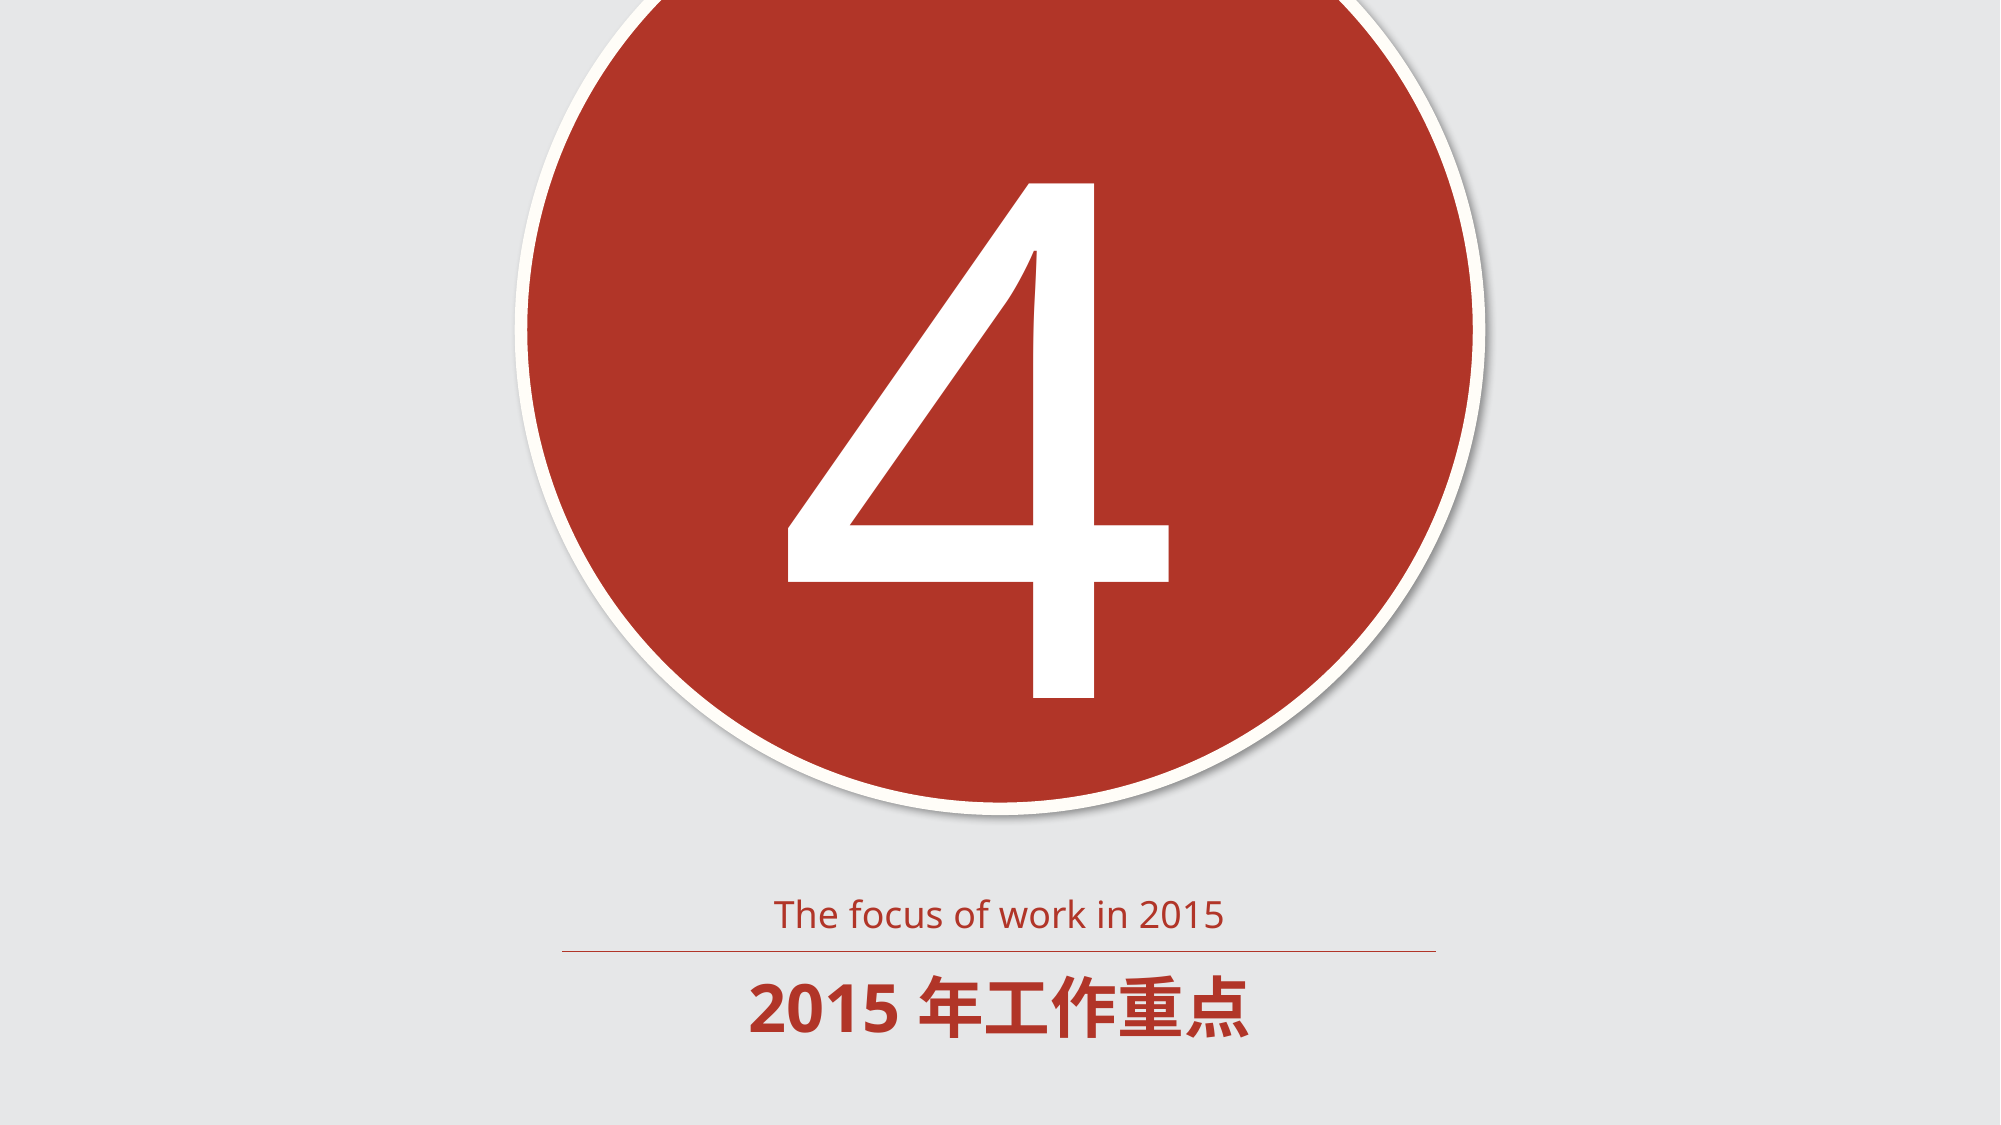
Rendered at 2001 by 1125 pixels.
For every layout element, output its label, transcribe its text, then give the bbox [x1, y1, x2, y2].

text_box 2015年工作重点 [733, 958, 1266, 1054]
text_box The focus of work in 2015 [758, 883, 1240, 944]
text_box [1199, 0, 1481, 767]
text_box 4 [758, 0, 1199, 850]
text_box [519, 0, 758, 745]
